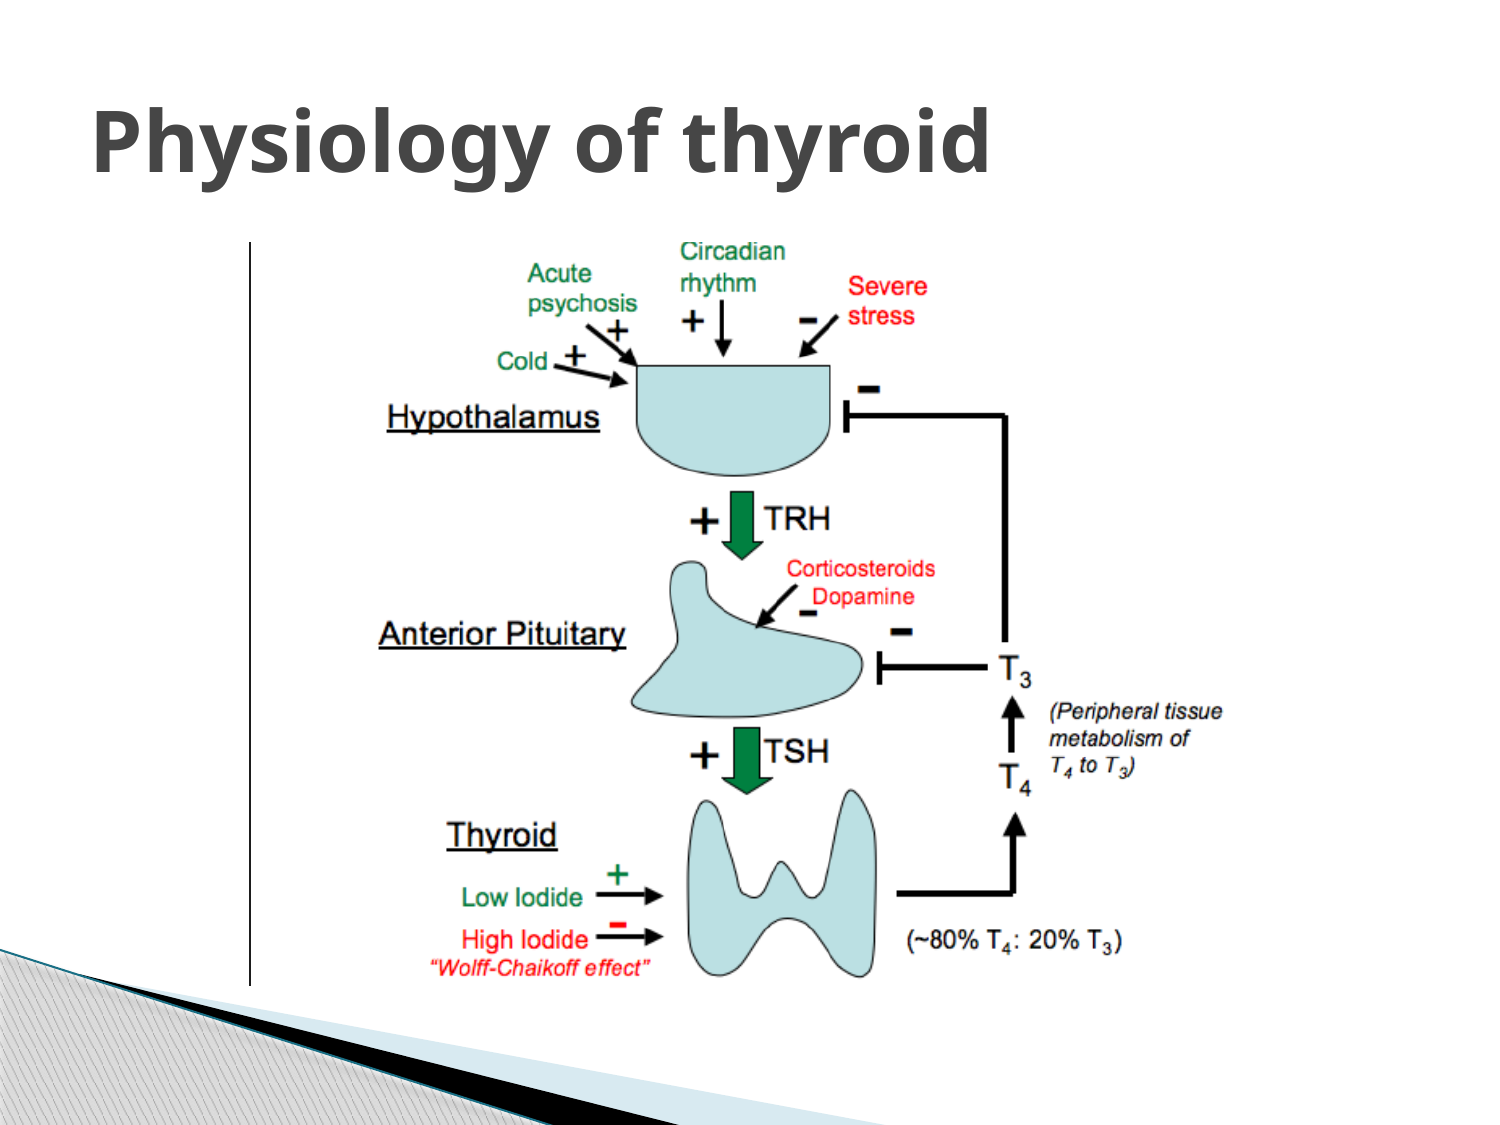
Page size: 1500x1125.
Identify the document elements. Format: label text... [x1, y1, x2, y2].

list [249, 242, 1251, 986]
title Physiology of thyroid [75, 45, 1425, 233]
